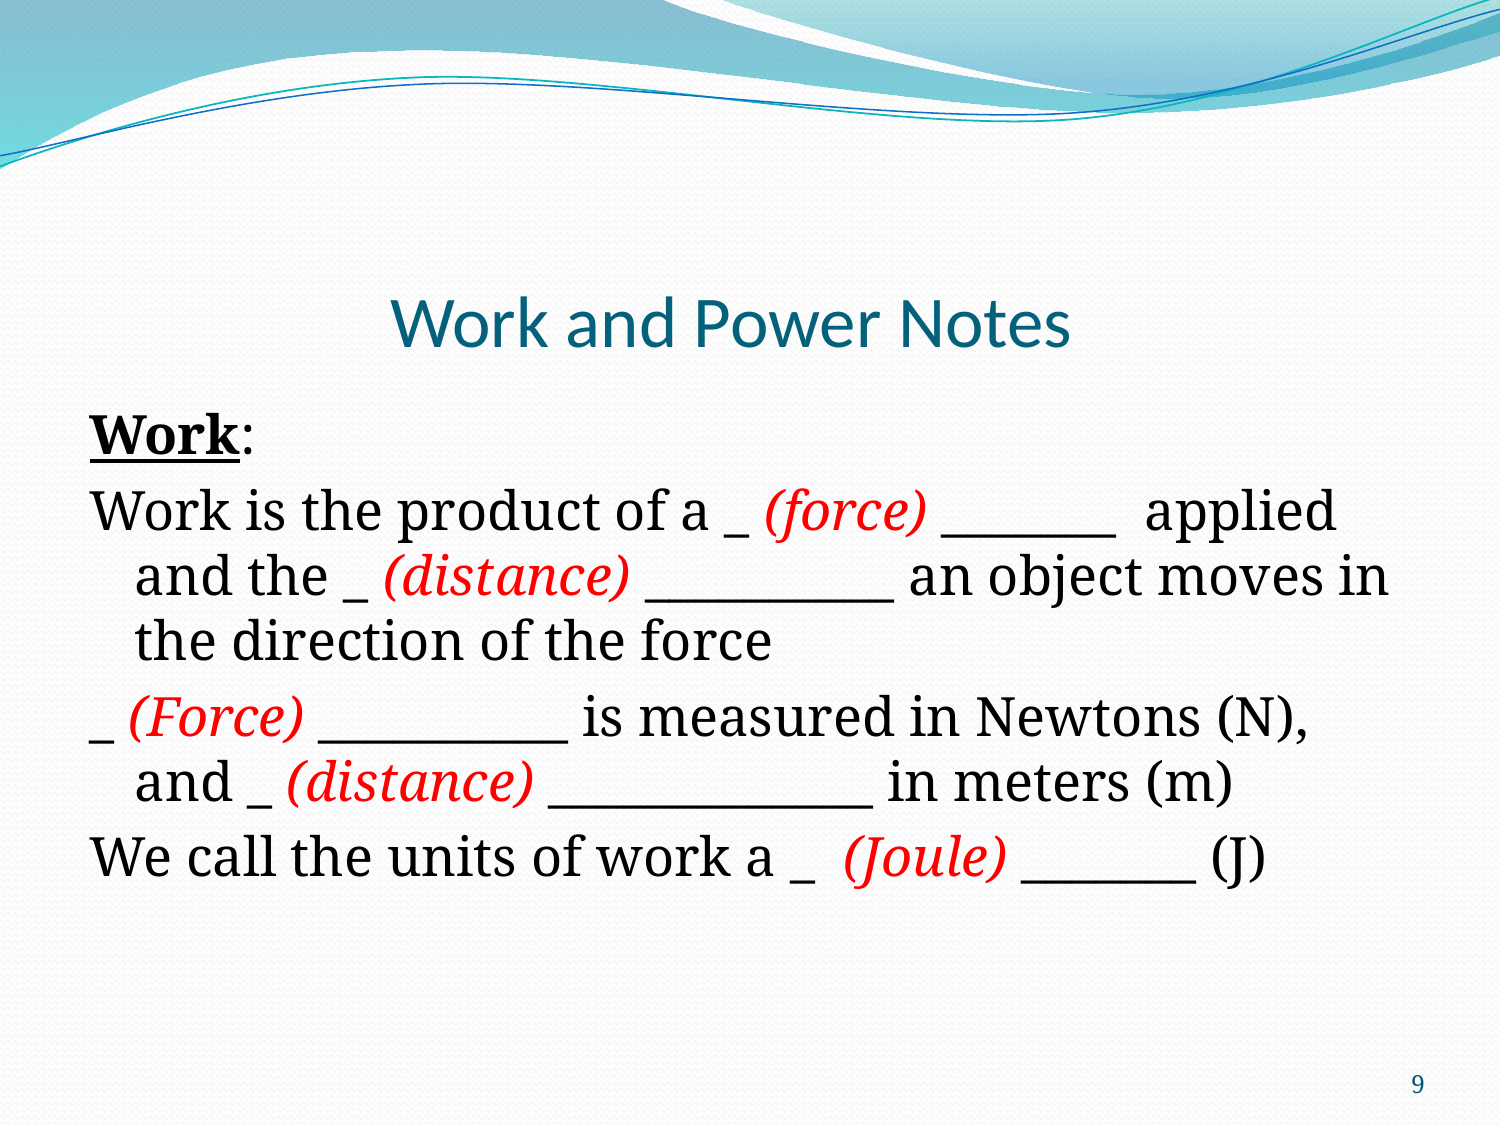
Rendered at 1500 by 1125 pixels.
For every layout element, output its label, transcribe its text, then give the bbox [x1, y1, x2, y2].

slide_number 9 [1299, 1042, 1425, 1103]
title Work and Power Notes [387, 174, 1075, 317]
list Work: Work is the product of a _ (force) _______ applied and the _ (distance) __________ an object moves in the direction of the force _ (Force) __________ is measured in Newtons (N), and _ (distance) _____________ in meters (m) We call the units of work a _ (Joule) _______ (J) [75, 317, 1425, 1038]
